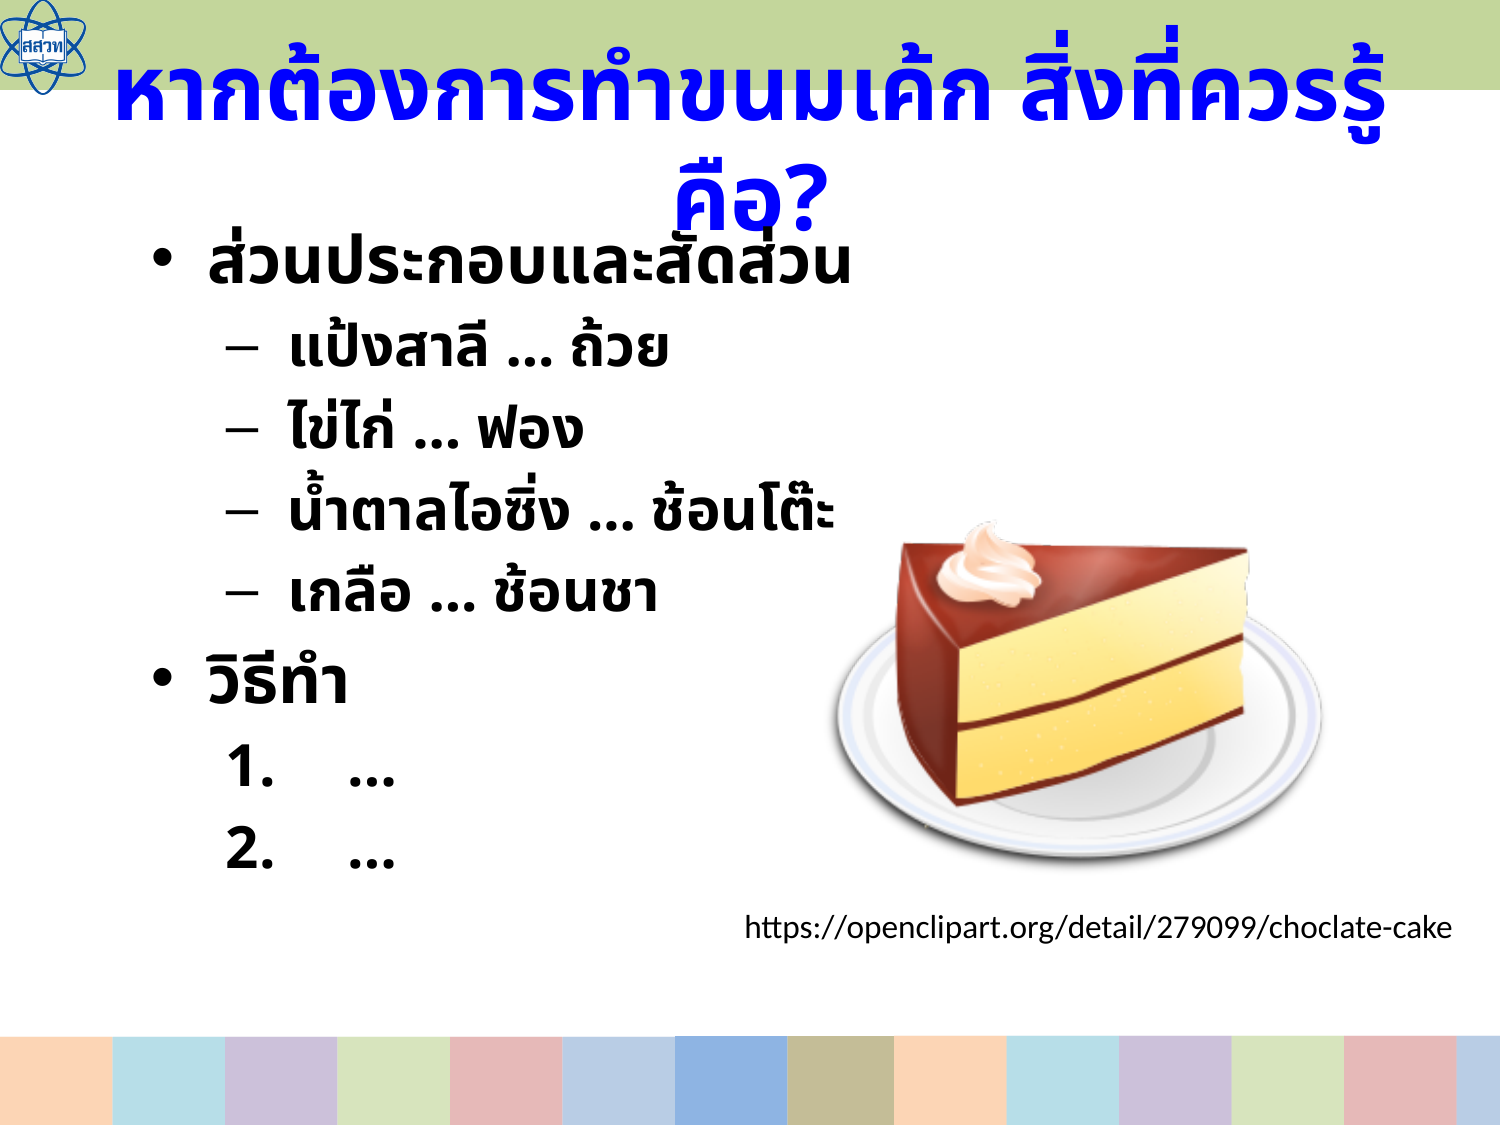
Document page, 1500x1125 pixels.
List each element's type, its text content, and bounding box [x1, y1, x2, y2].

list ส่วนประกอบและสัดส่วน แป้งสาลี … ถ้วย ไข่ไก่ … ฟอง น้ำตาลไอซิ่ง … ช้อนโต๊ะ เกลือ … ช้อนชา วิธีทำ … … [135, 209, 1022, 929]
picture [785, 503, 1368, 894]
picture [0, 0, 86, 95]
title หากต้องการทำขนมเค้ก สิ่งที่ควรรู้คือ? [75, 45, 1425, 233]
text_box https://openclipart.org/detail/279099/choclate-cake [729, 898, 1469, 953]
